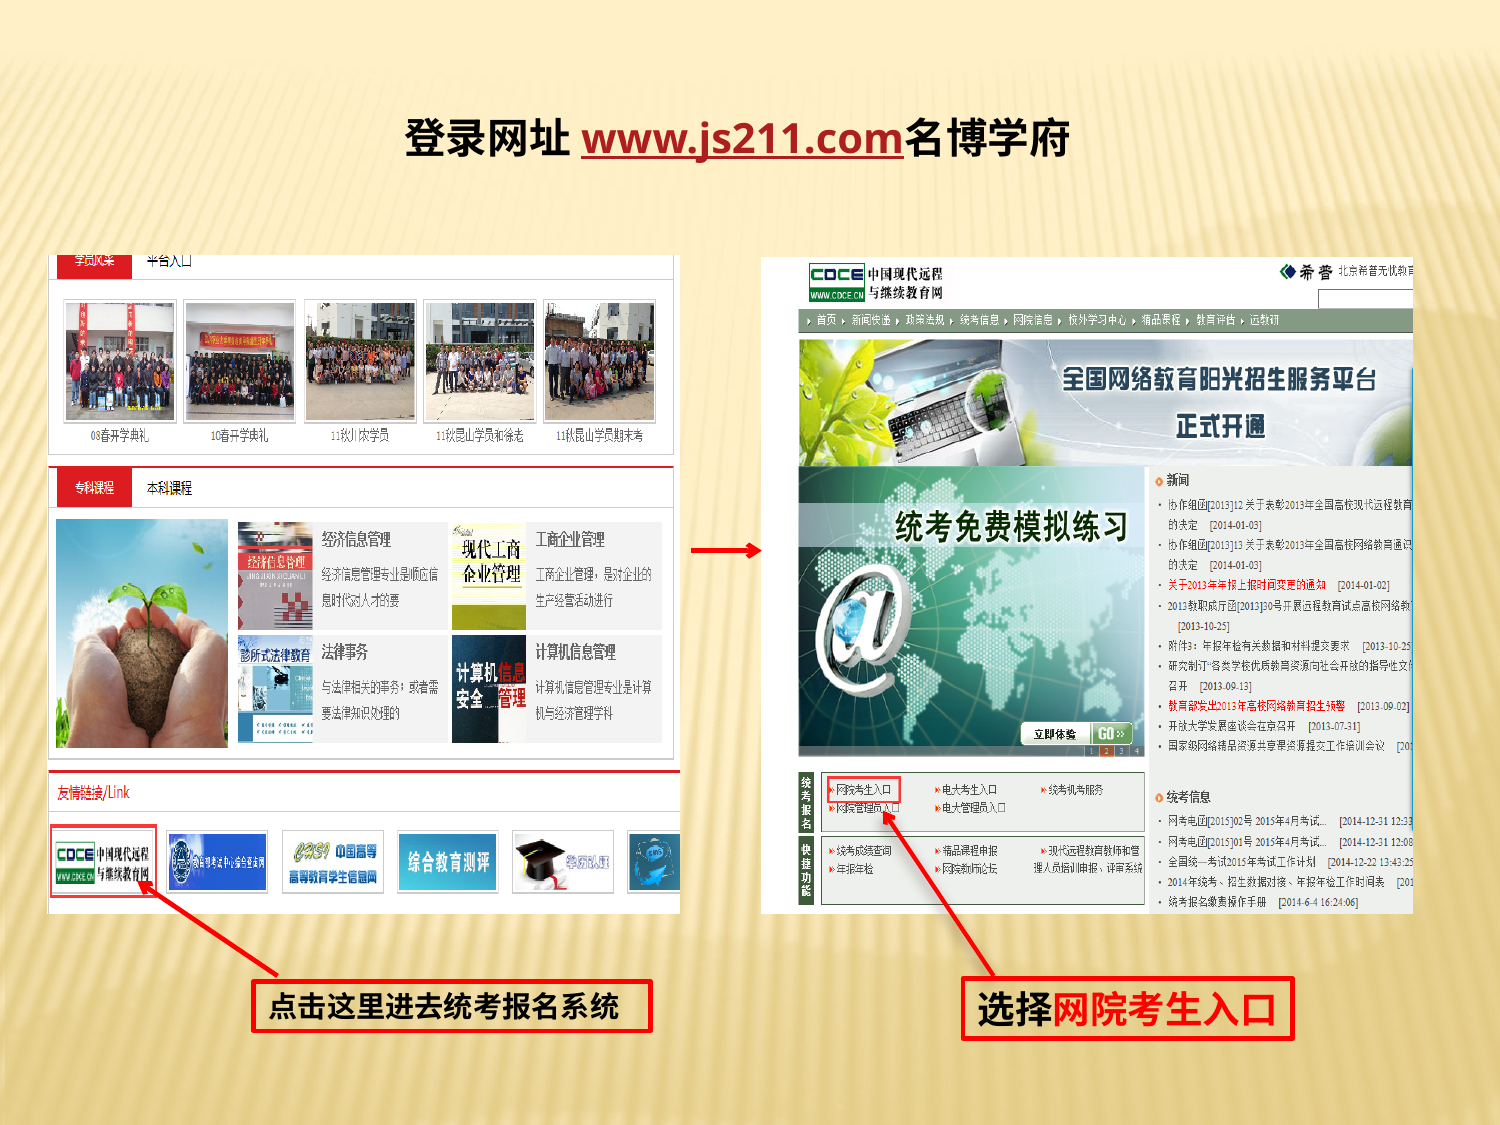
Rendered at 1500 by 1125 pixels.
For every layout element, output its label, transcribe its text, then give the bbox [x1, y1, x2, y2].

text_box 登录网址www.js211.com名博学府 [312, 104, 1128, 176]
text_box 选择网院考生入口 [963, 978, 1293, 1039]
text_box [882, 810, 994, 977]
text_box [136, 880, 278, 977]
picture [46, 255, 680, 914]
text_box 点击这里进去统考报名系统 [253, 981, 651, 1031]
picture [761, 257, 1413, 914]
